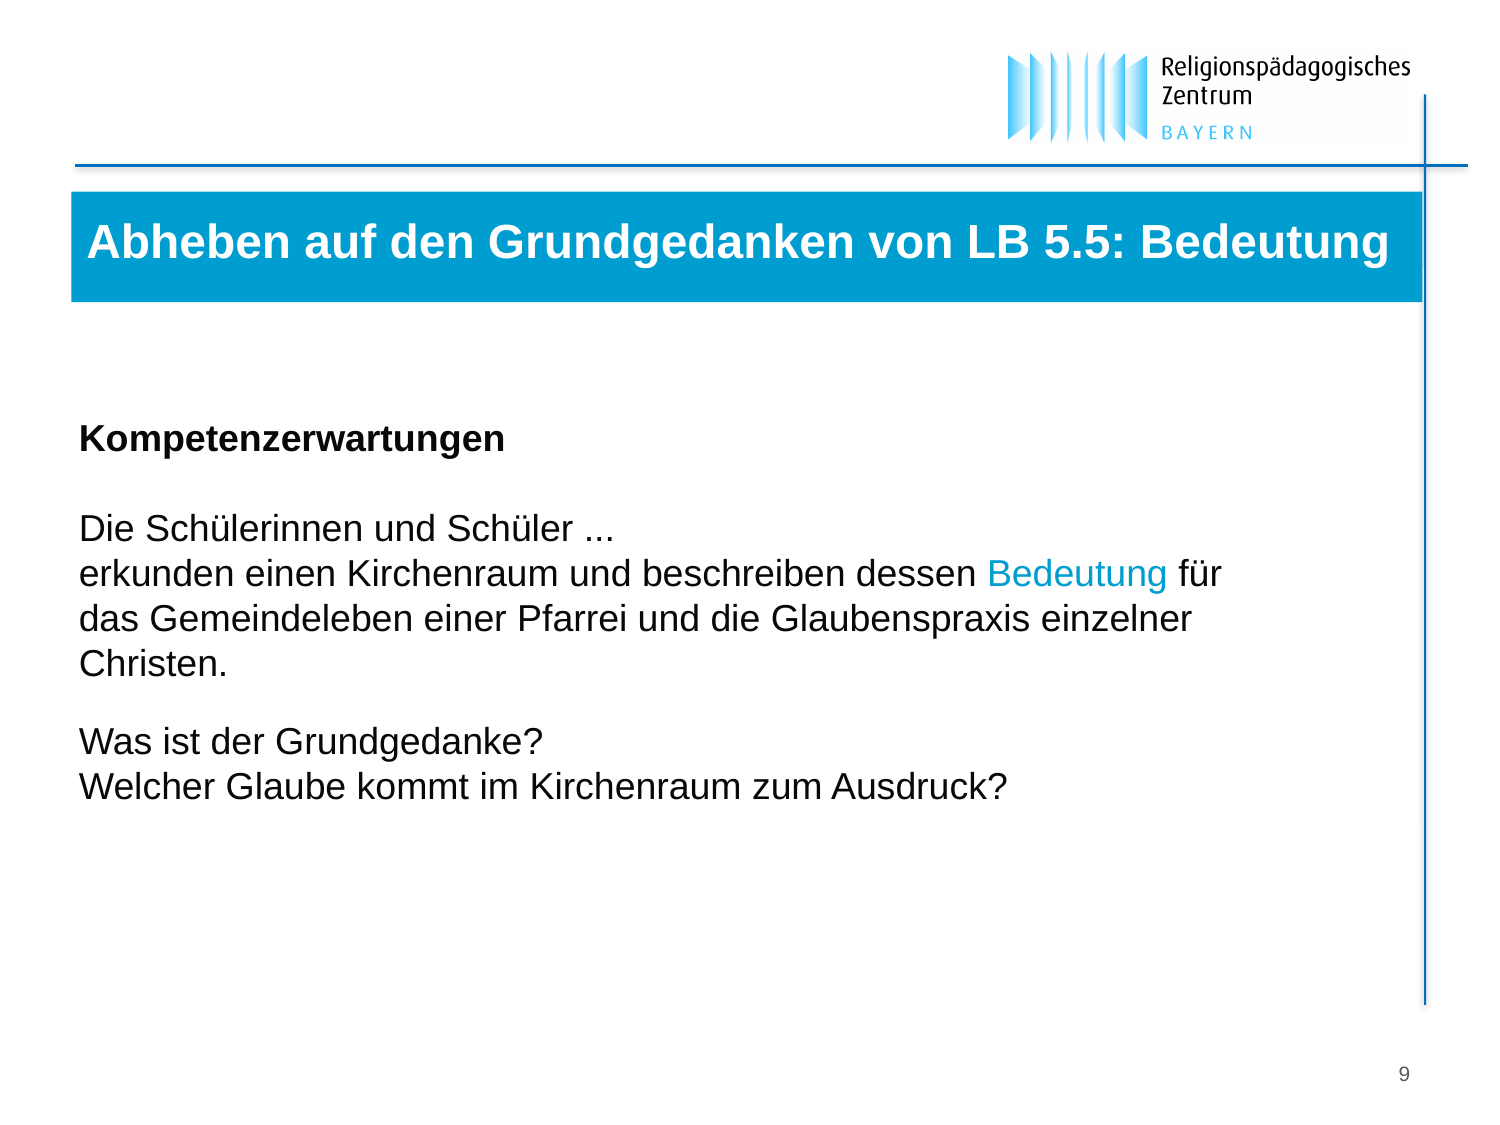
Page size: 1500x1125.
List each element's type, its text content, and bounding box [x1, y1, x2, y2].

picture [1008, 51, 1410, 143]
text_box Was ist der Grundgedanke? Welcher Glaube kommt im Kirchenraum zum Ausdruck? [71, 709, 1229, 815]
slide_number 9 [1074, 1042, 1425, 1103]
text_box Kompetenzerwartungen Die Schülerinnen und Schüler ... erkunden einen Kirchenraum und beschreiben dessen Bedeutung für das Gemeindeleben einer Pfarrei und die Glaubenspraxis einzelner Christen. [71, 406, 1300, 737]
list Abheben auf den Grundgedanken von LB 5.5: Bedeutung [71, 191, 1423, 303]
